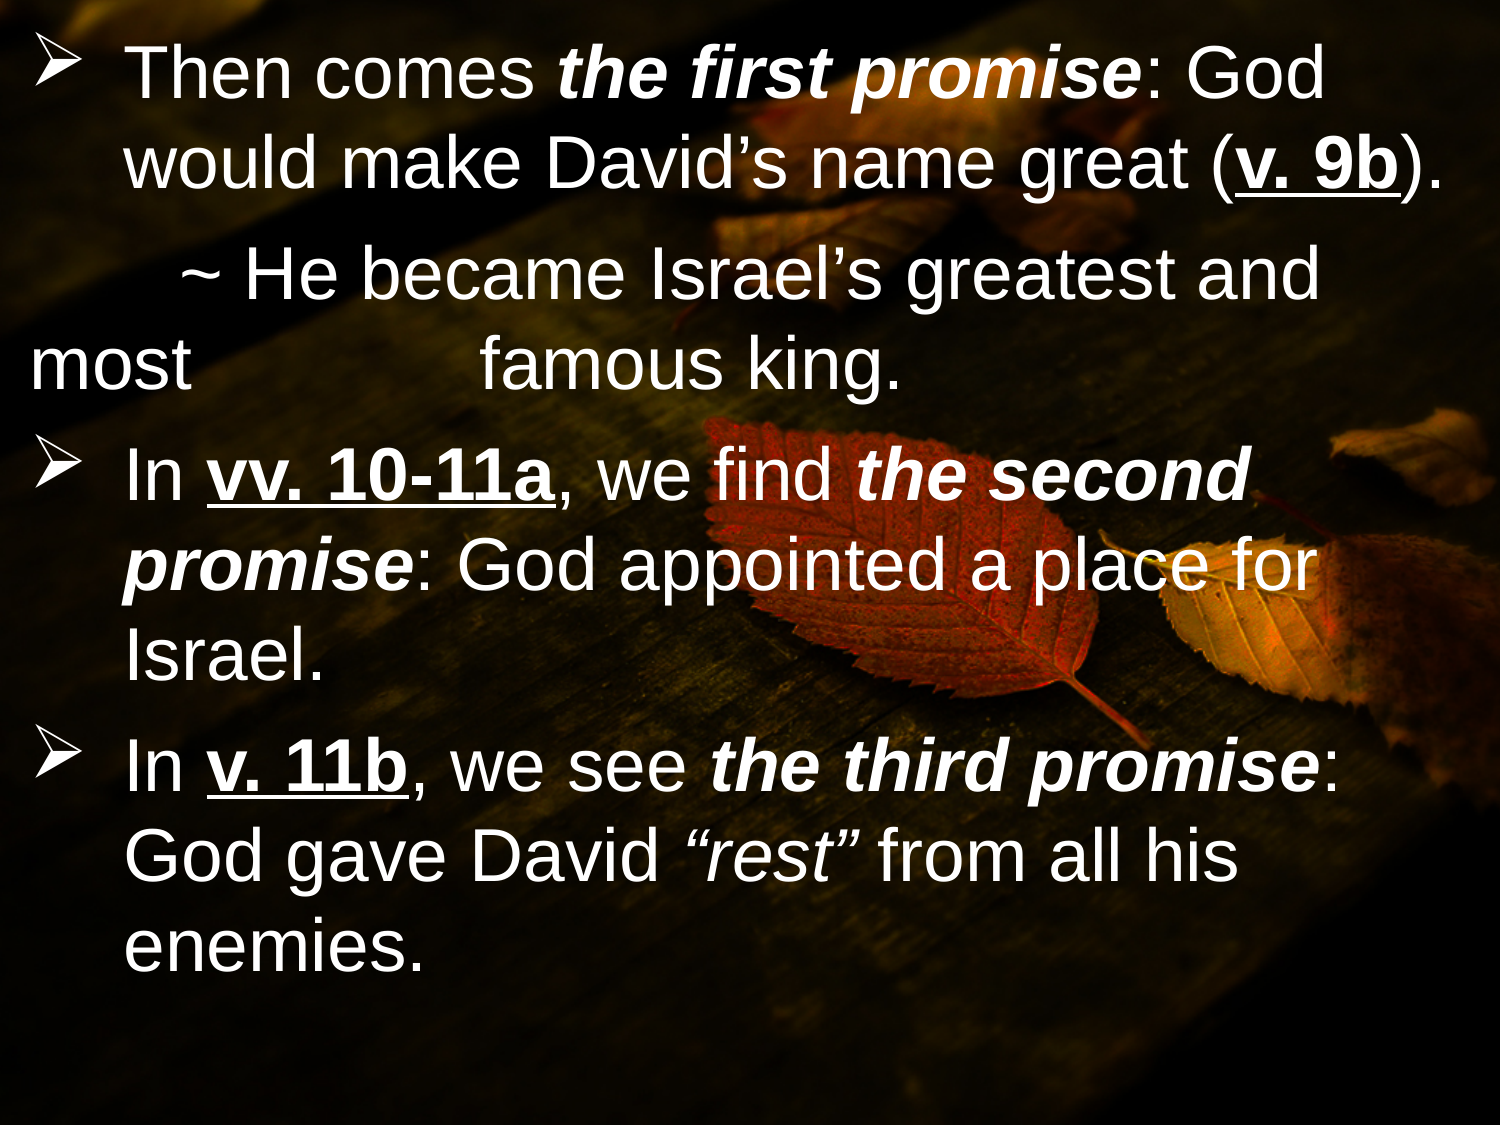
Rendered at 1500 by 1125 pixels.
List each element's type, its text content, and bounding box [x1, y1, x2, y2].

picture [0, 0, 1500, 1125]
subtitle Then comes the first promise: God would make David’s name great (v. 9b). ~ He became Israel’s greatest and most famous king. In vv. 10-11a, we find the second promise: God appointed a place for Israel. In v. 11b, we see the third promise: God gave David “rest” from all his enemies. [14, 16, 1484, 1112]
